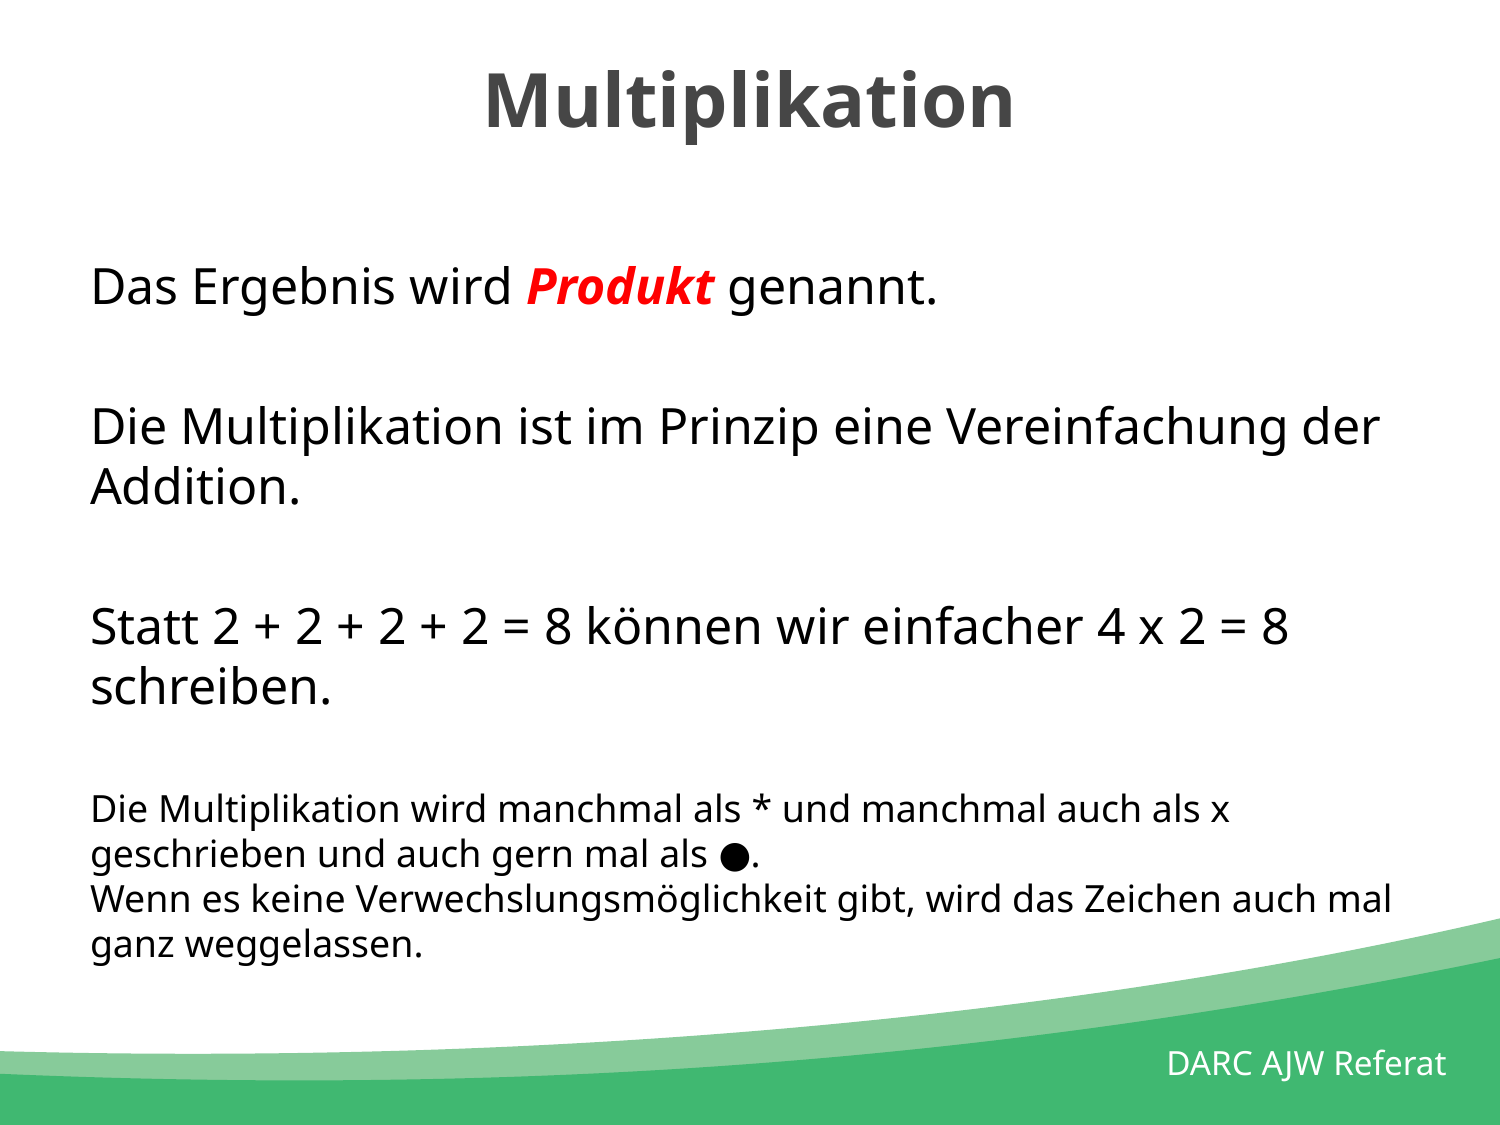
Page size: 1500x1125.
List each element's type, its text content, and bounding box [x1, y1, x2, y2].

list Das Ergebnis wird Produkt genannt. Die Multiplikation ist im Prinzip eine Vereinfachung der Addition. Statt 2 + 2 + 2 + 2 = 8 können wir einfacher 4 x 2 = 8 schreiben. Die Multiplikation wird manchmal als * und manchmal auch als x geschrieben und auch gern mal als ●. Wenn es keine Verwechslungsmöglichkeit gibt, wird das Zeichen auch mal ganz weggelassen. [75, 177, 1425, 1022]
title Multiplikation [75, 45, 1425, 149]
